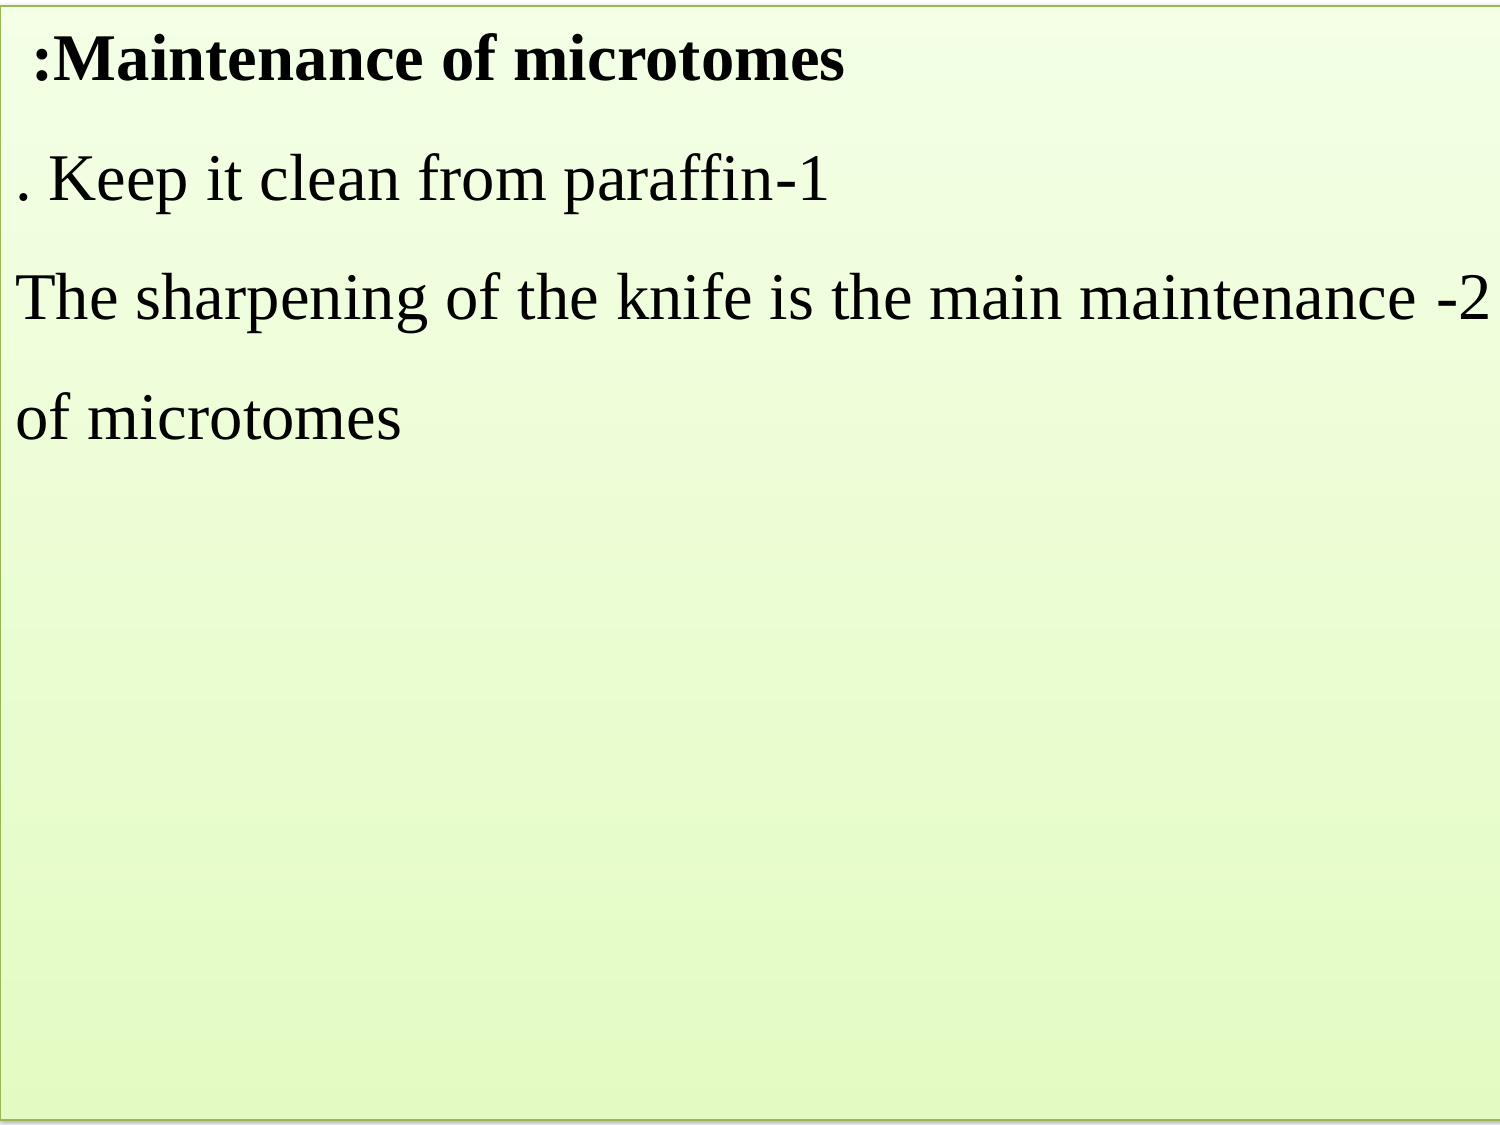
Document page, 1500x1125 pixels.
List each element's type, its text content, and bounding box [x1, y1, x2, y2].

text_box Maintenance of microtomes: 1-Keep it clean from paraffin . 2- The sharpening of the knife is the main maintenance of microtomes [0, 5, 1500, 1121]
